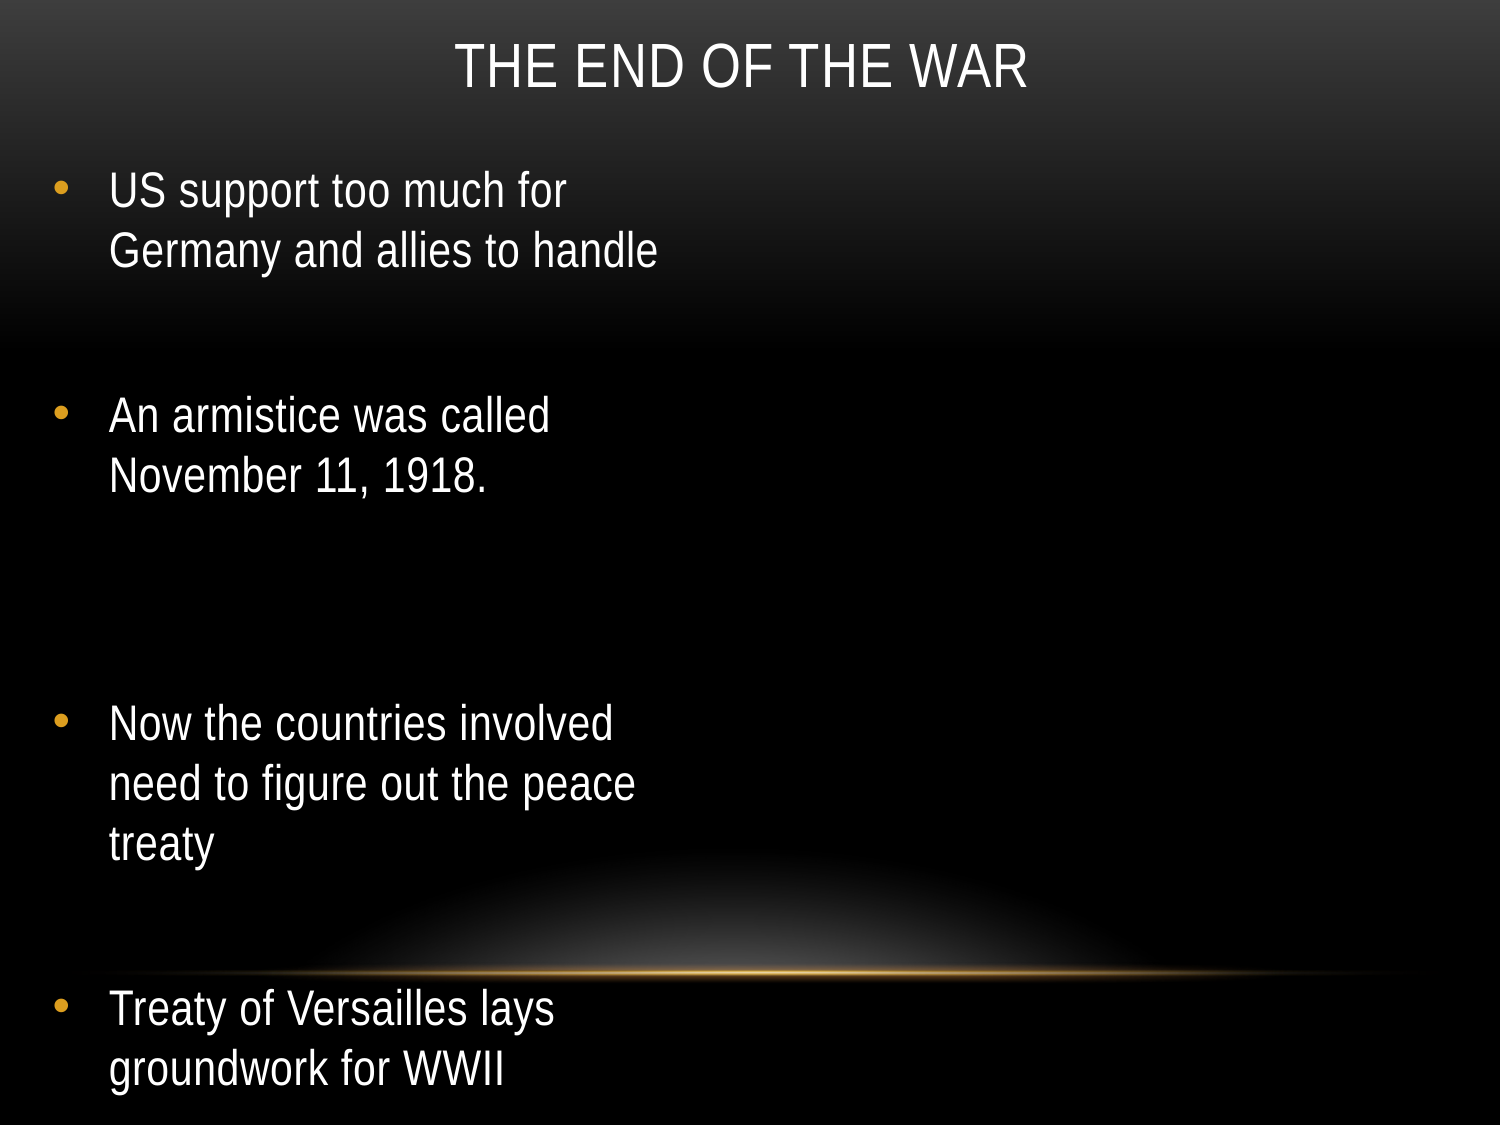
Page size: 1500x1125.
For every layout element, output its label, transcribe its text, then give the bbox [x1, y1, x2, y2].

list US support too much for Germany and allies to handle An armistice was called November 11, 1918. Now the countries involved need to figure out the peace treaty Treaty of Versailles lays groundwork for WWII [37, 149, 713, 1013]
picture [0, 0, 1500, 1125]
title The end of the War [99, 0, 1400, 108]
